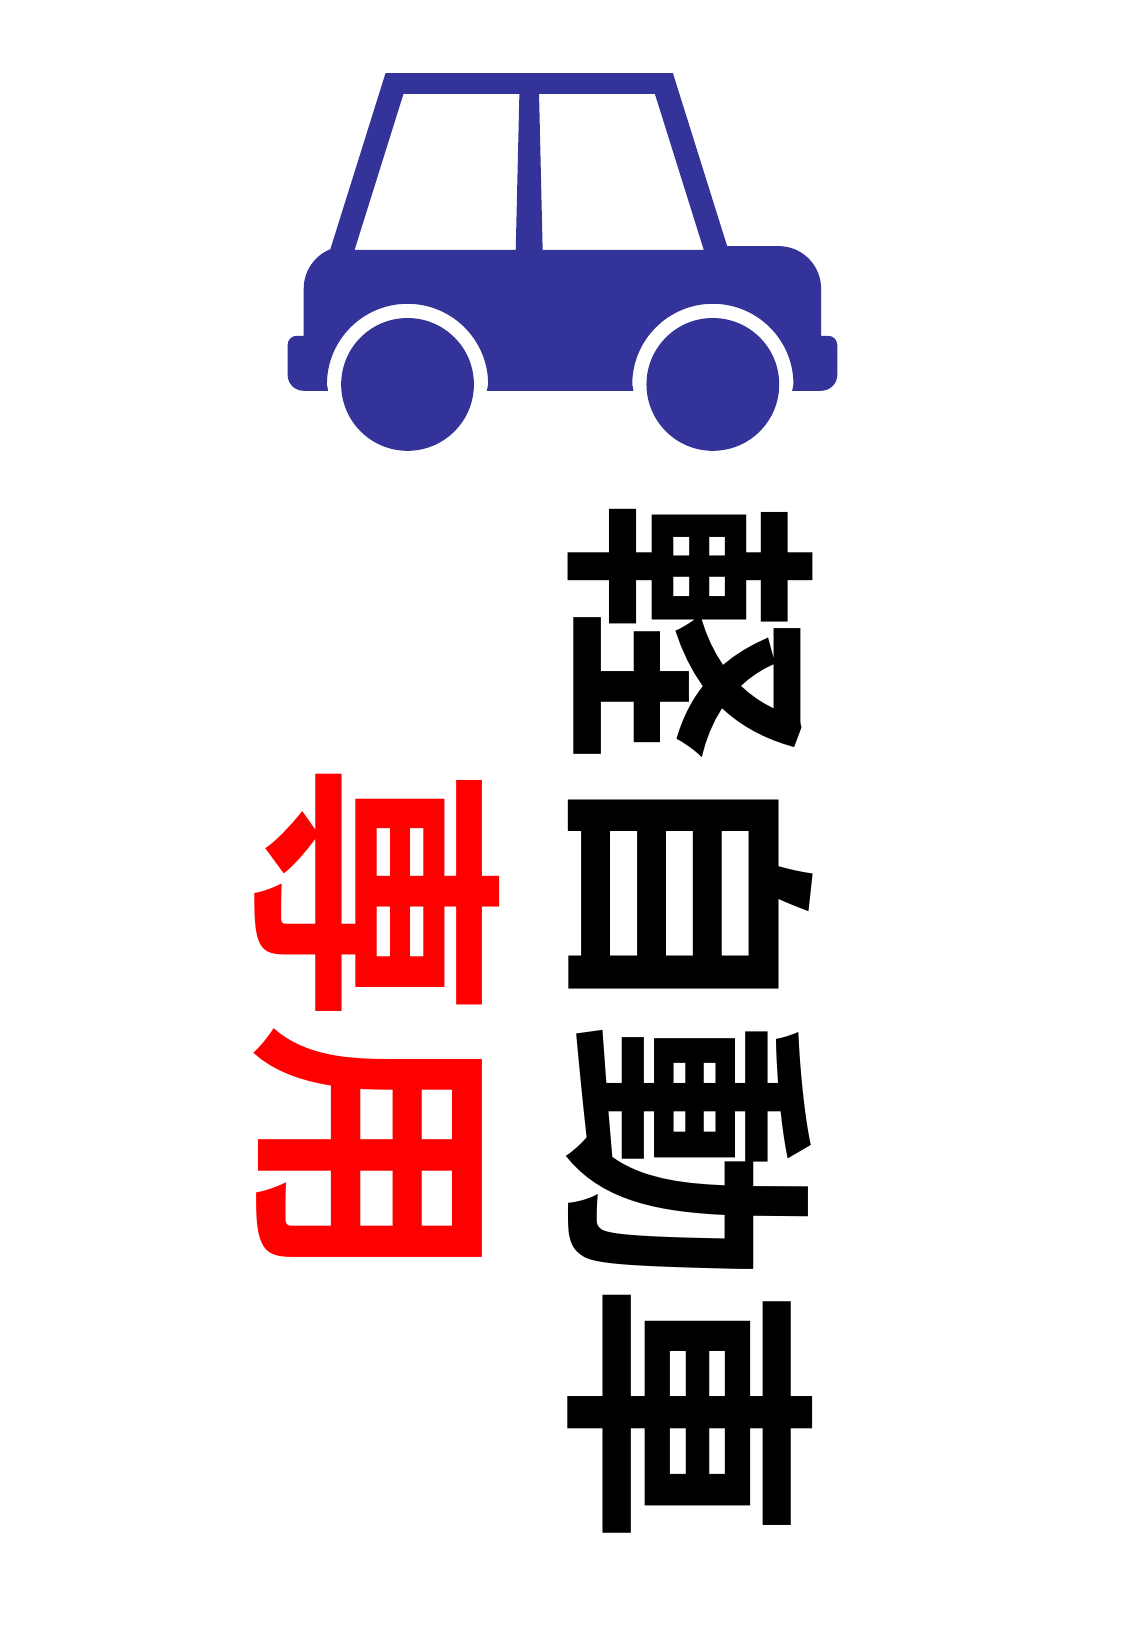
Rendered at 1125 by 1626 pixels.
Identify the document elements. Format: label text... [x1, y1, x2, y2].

text_box 軽自動車 専用 [223, 496, 855, 1549]
text_box [341, 318, 474, 451]
text_box [646, 318, 780, 451]
text_box [287, 73, 838, 391]
